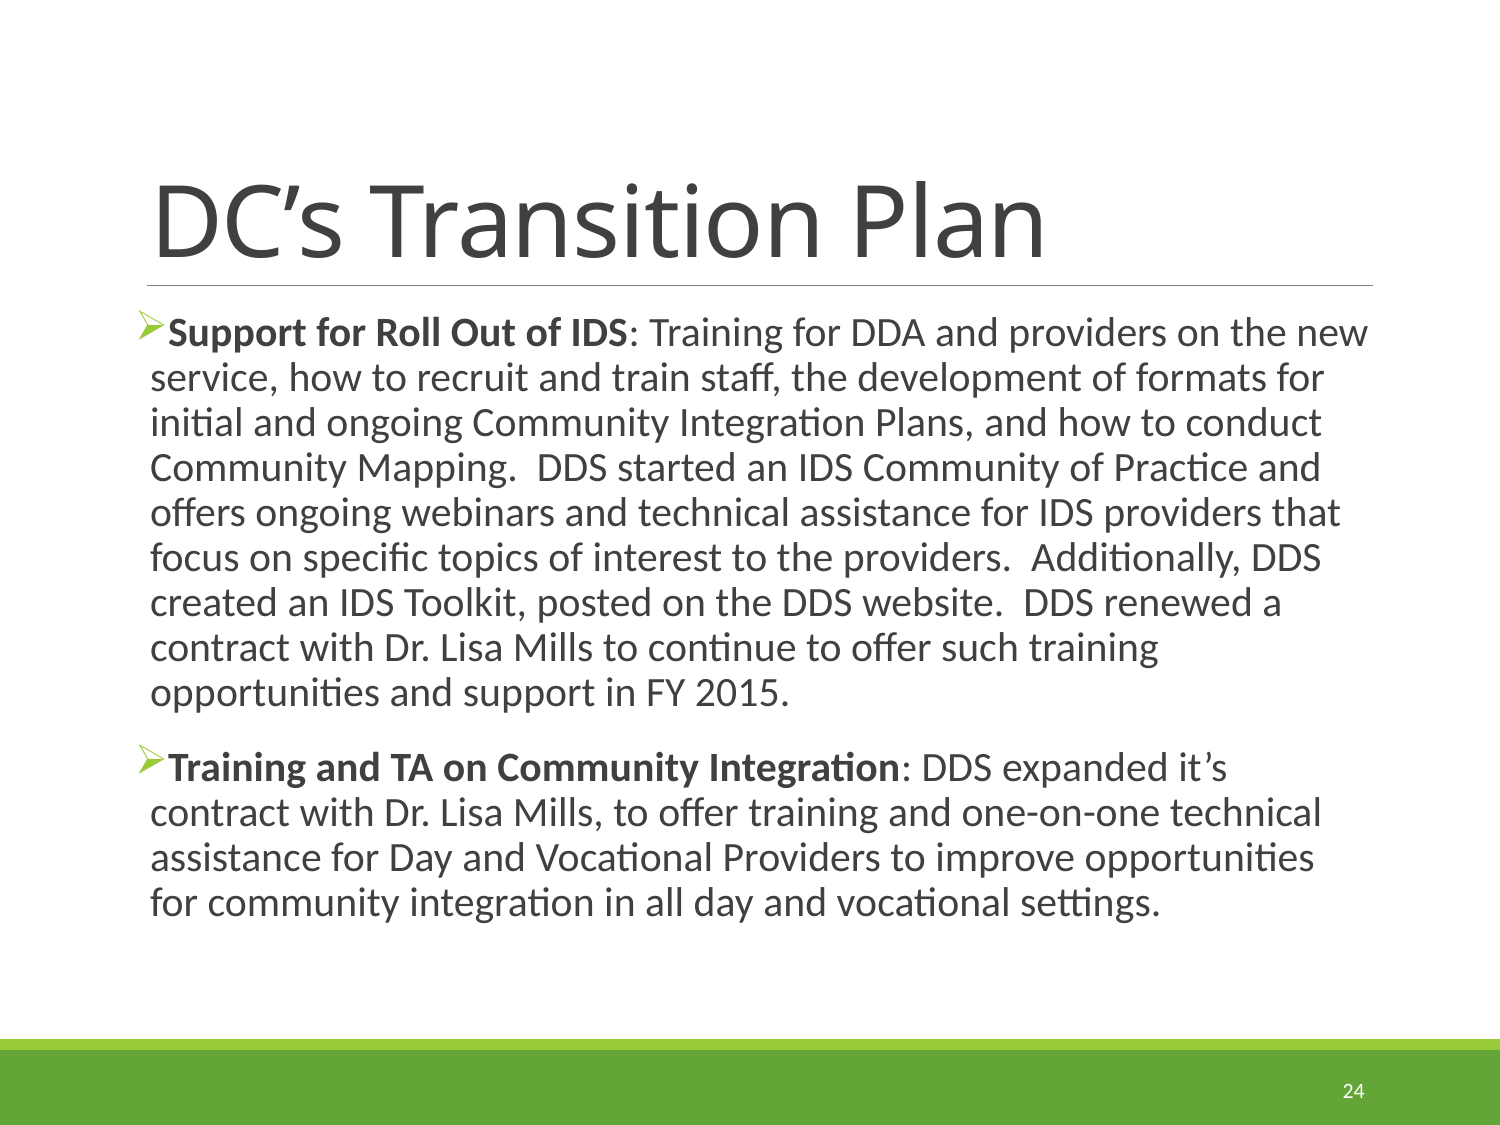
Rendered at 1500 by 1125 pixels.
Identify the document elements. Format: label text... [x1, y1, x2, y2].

list Support for Roll Out of IDS: Training for DDA and providers on the new service, how to recruit and train staff, the development of formats for initial and ongoing Community Integration Plans, and how to conduct Community Mapping. DDS started an IDS Community of Practice and offers ongoing webinars and technical assistance for IDS providers that focus on specific topics of interest to the providers. Additionally, DDS created an IDS Toolkit, posted on the DDS website. DDS renewed a contract with Dr. Lisa Mills to continue to offer such training opportunities and support in FY 2015. Training and TA on Community Integration: DDS expanded it’s contract with Dr. Lisa Mills, to offer training and one-on-one technical assistance for Day and Vocational Providers to improve opportunities for community integration in all day and vocational settings. [135, 302, 1373, 963]
title DC’s Transition Plan [135, 47, 1373, 285]
slide_number 24 [1218, 1059, 1380, 1120]
